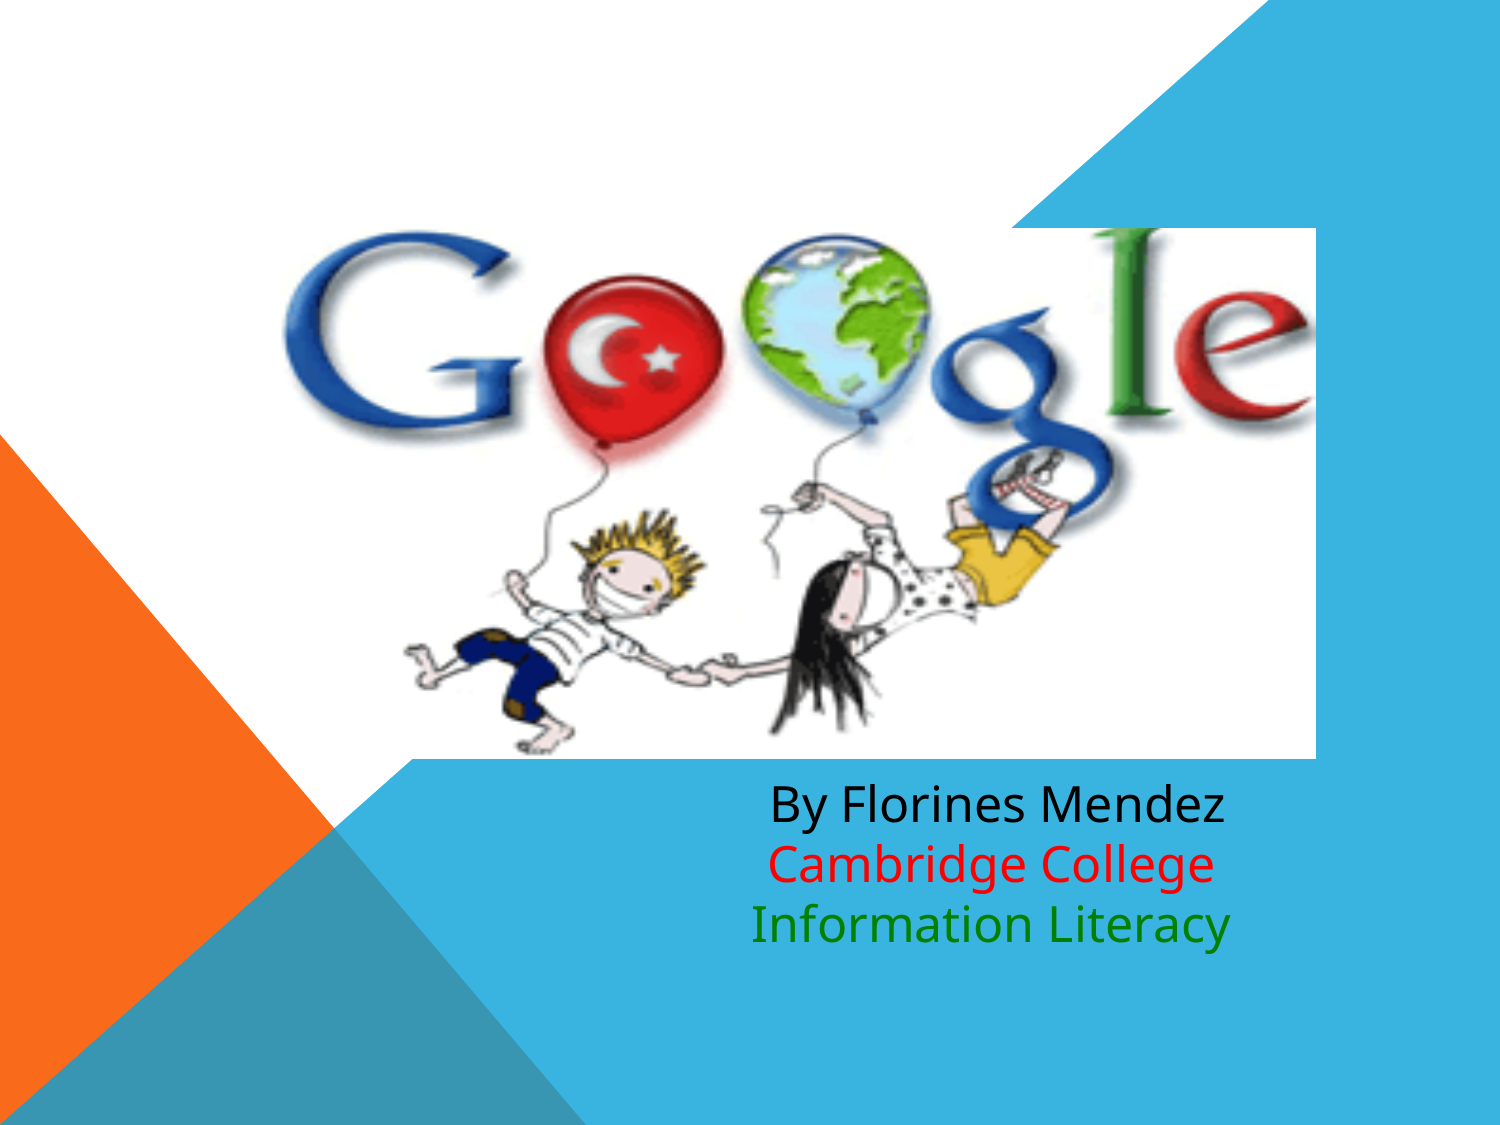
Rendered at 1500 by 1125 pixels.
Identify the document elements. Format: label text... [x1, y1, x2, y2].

picture [280, 228, 1316, 760]
text_box By Florines Mendez Cambridge College Information Literacy [680, 766, 1316, 961]
